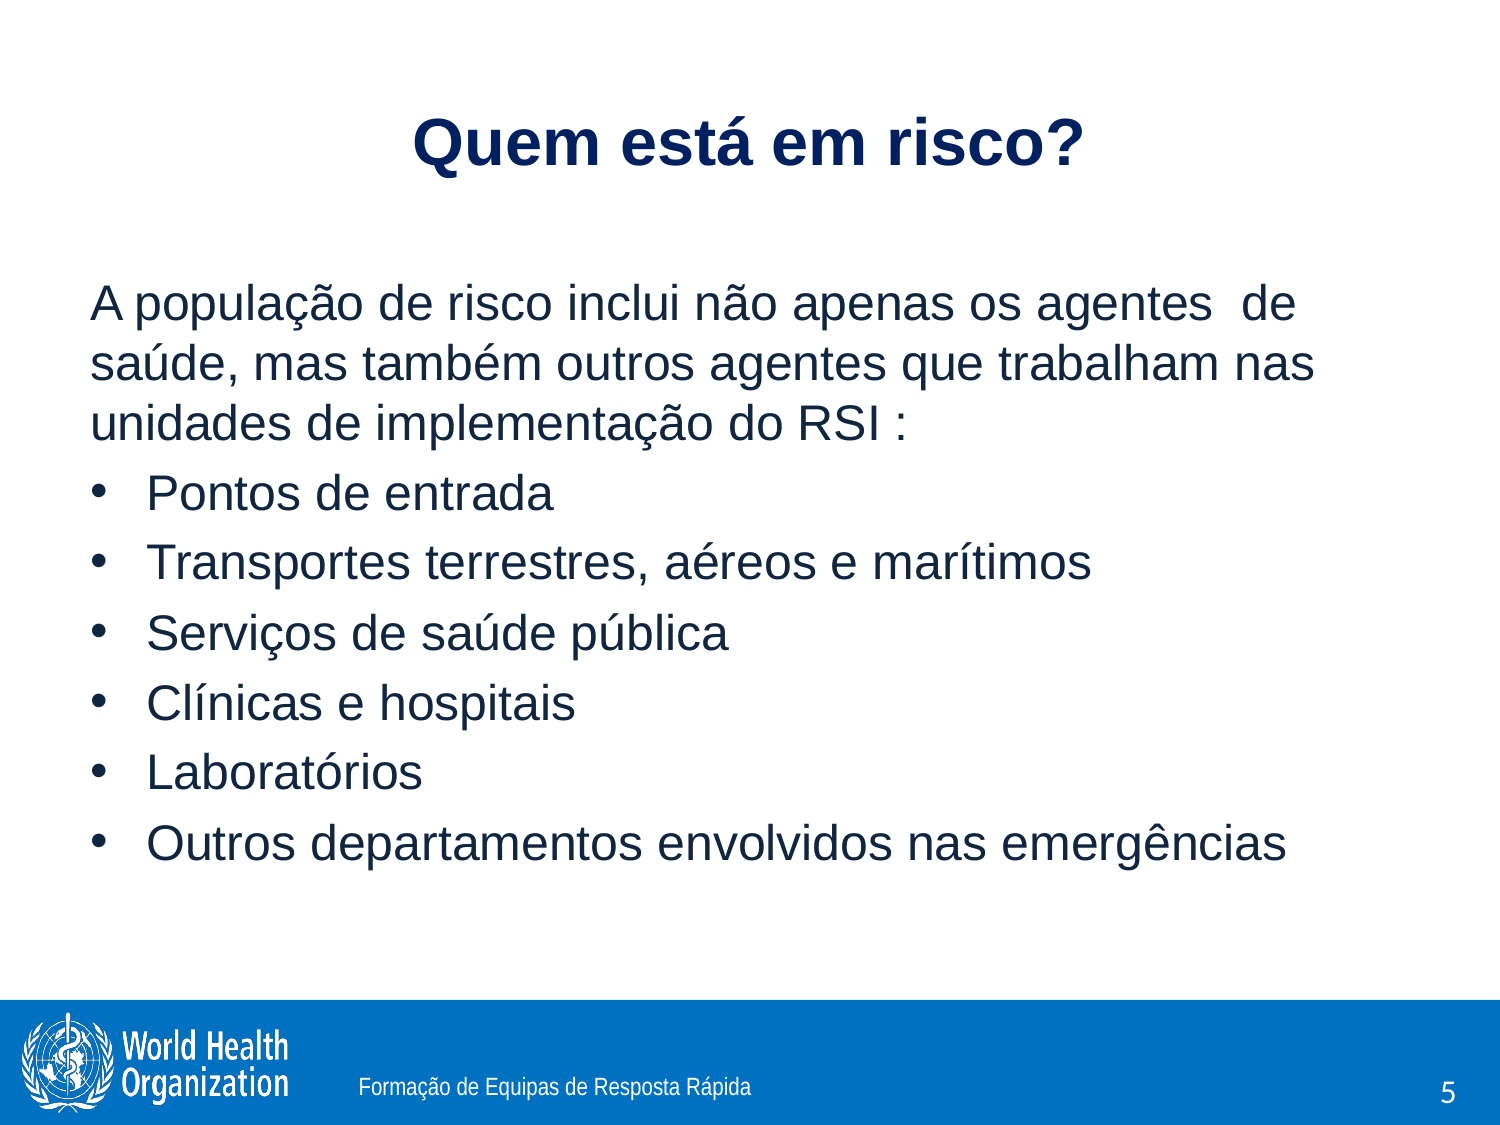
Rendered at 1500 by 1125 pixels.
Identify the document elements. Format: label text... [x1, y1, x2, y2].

title Quem está em risco? [75, 45, 1425, 233]
picture [21, 1012, 288, 1113]
list A população de risco inclui não apenas os agentes de saúde, mas também outros agentes que trabalham nas unidades de implementação do RSI : Pontos de entrada Transportes terrestres, aéreos e marítimos Serviços de saúde pública Clínicas e hospitais Laboratórios Outros departamentos envolvidos nas emergências [75, 262, 1425, 1005]
